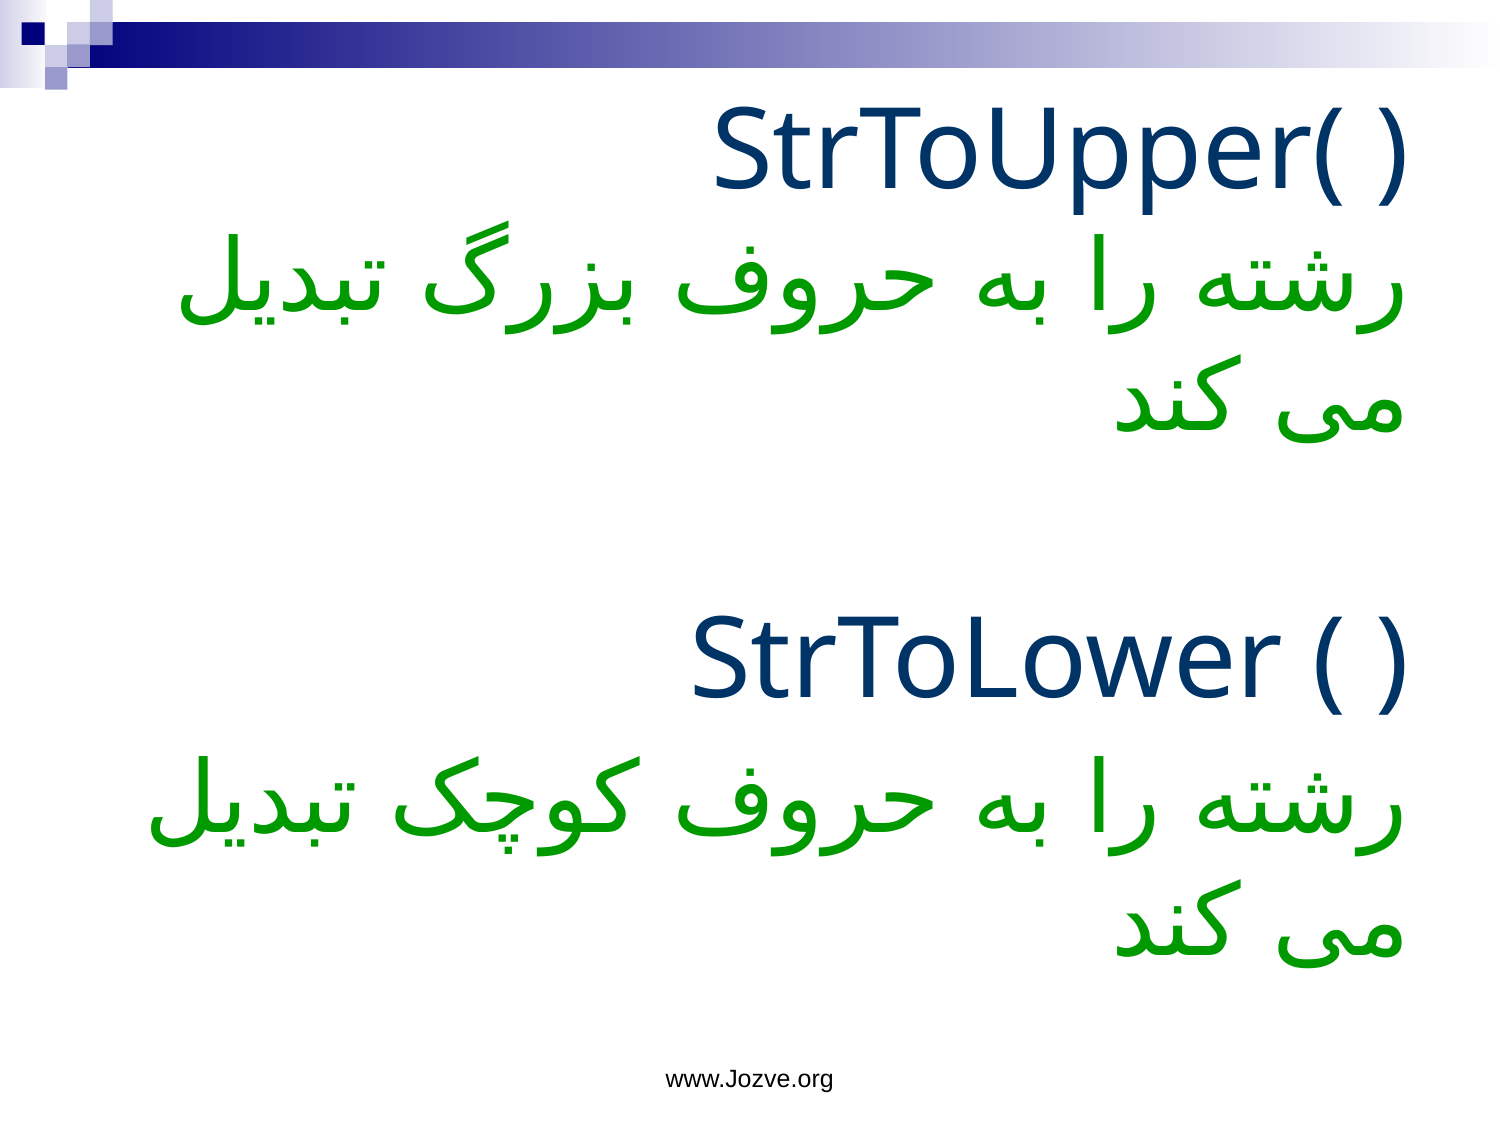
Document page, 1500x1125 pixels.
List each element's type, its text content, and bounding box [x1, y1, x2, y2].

footer www.Jozve.org [512, 1024, 988, 1101]
title StrToUpper( ) رشته را به حروف بزرگ تبدیل می کند StrToLower ( ) رشته را به حروف کوچک تبدیل می کند [74, 74, 1426, 977]
